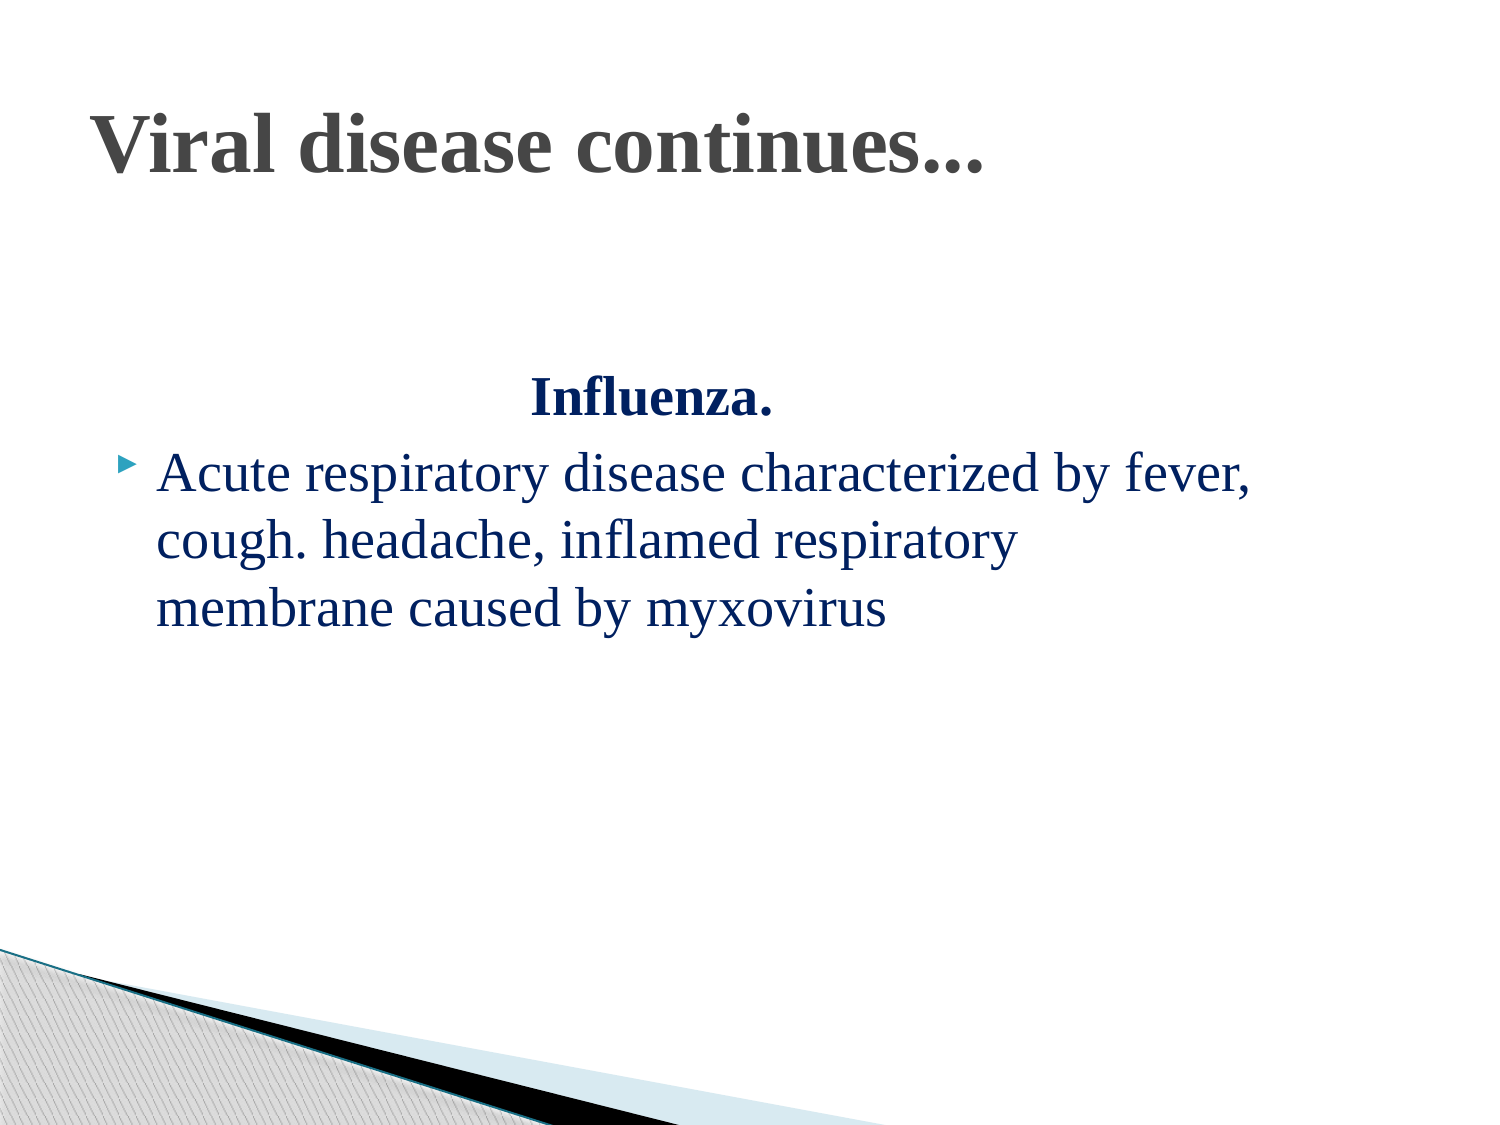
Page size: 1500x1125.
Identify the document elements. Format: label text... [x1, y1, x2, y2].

title Viral disease continues... [75, 45, 1425, 233]
list Influenza. Acute respiratory disease characterized by fever, cough. headache, inflamed respiratory membrane caused by myxovirus [82, 351, 1270, 861]
